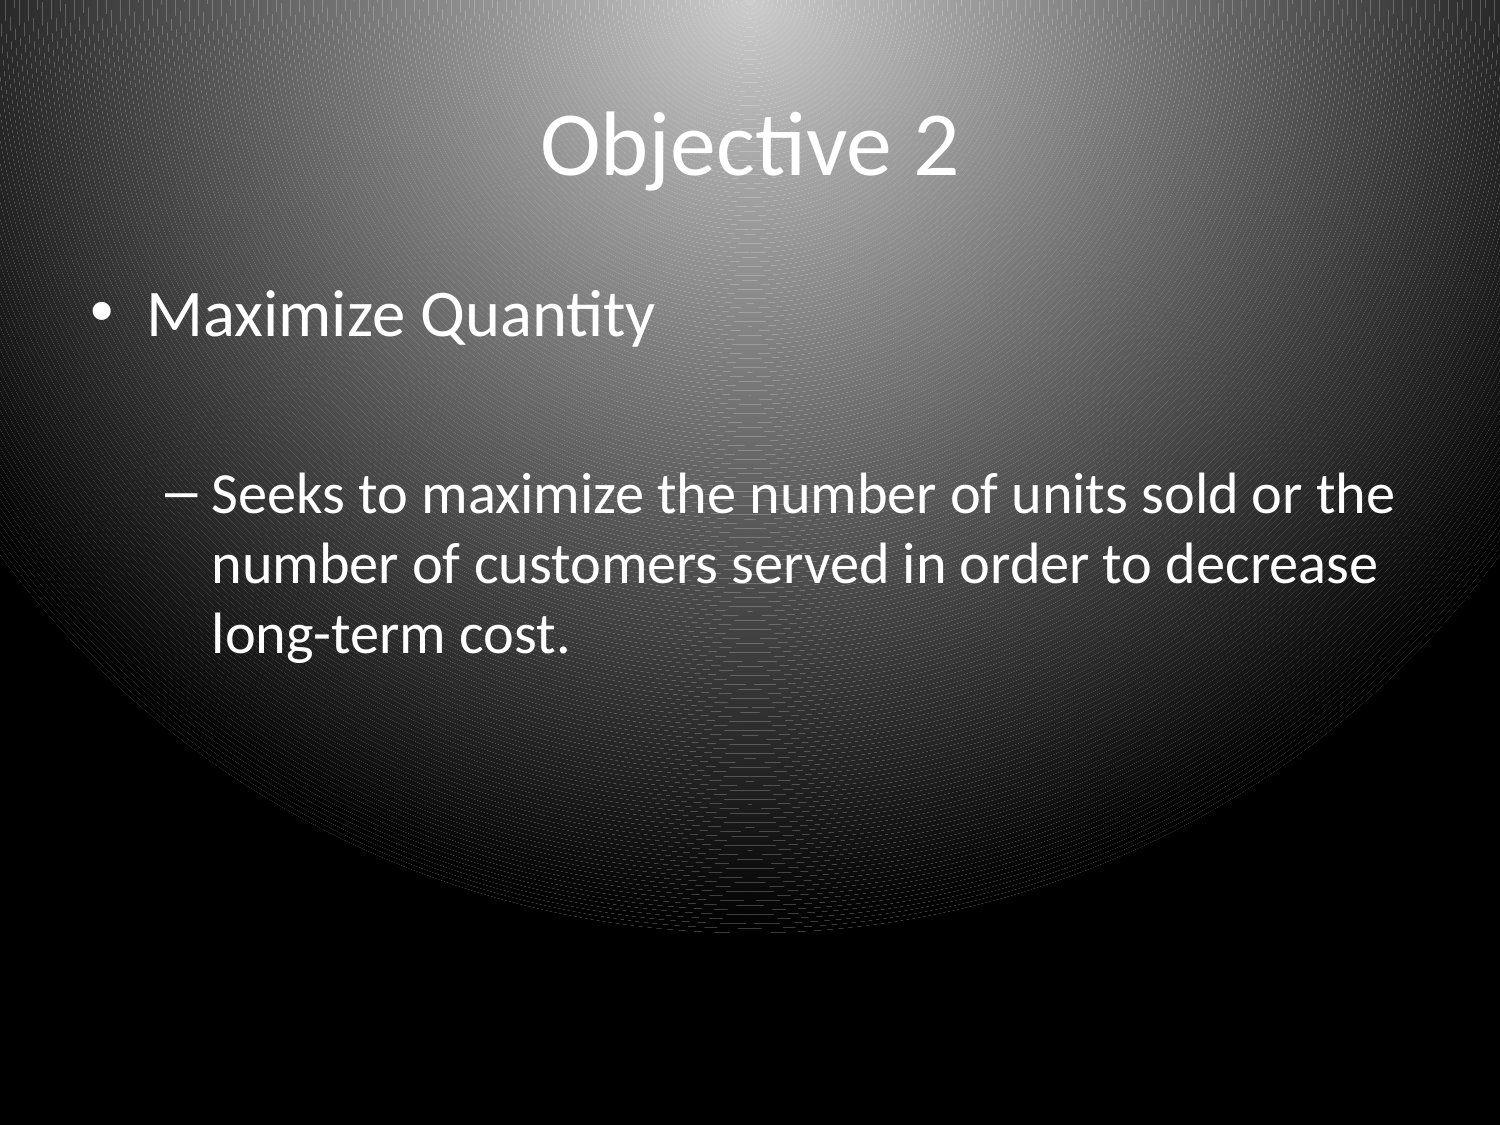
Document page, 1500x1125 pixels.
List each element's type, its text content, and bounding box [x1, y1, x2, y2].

title Objective 2 [75, 45, 1425, 233]
list Maximize Quantity Seeks to maximize the number of units sold or the number of customers served in order to decrease long-term cost. [75, 262, 1425, 1005]
